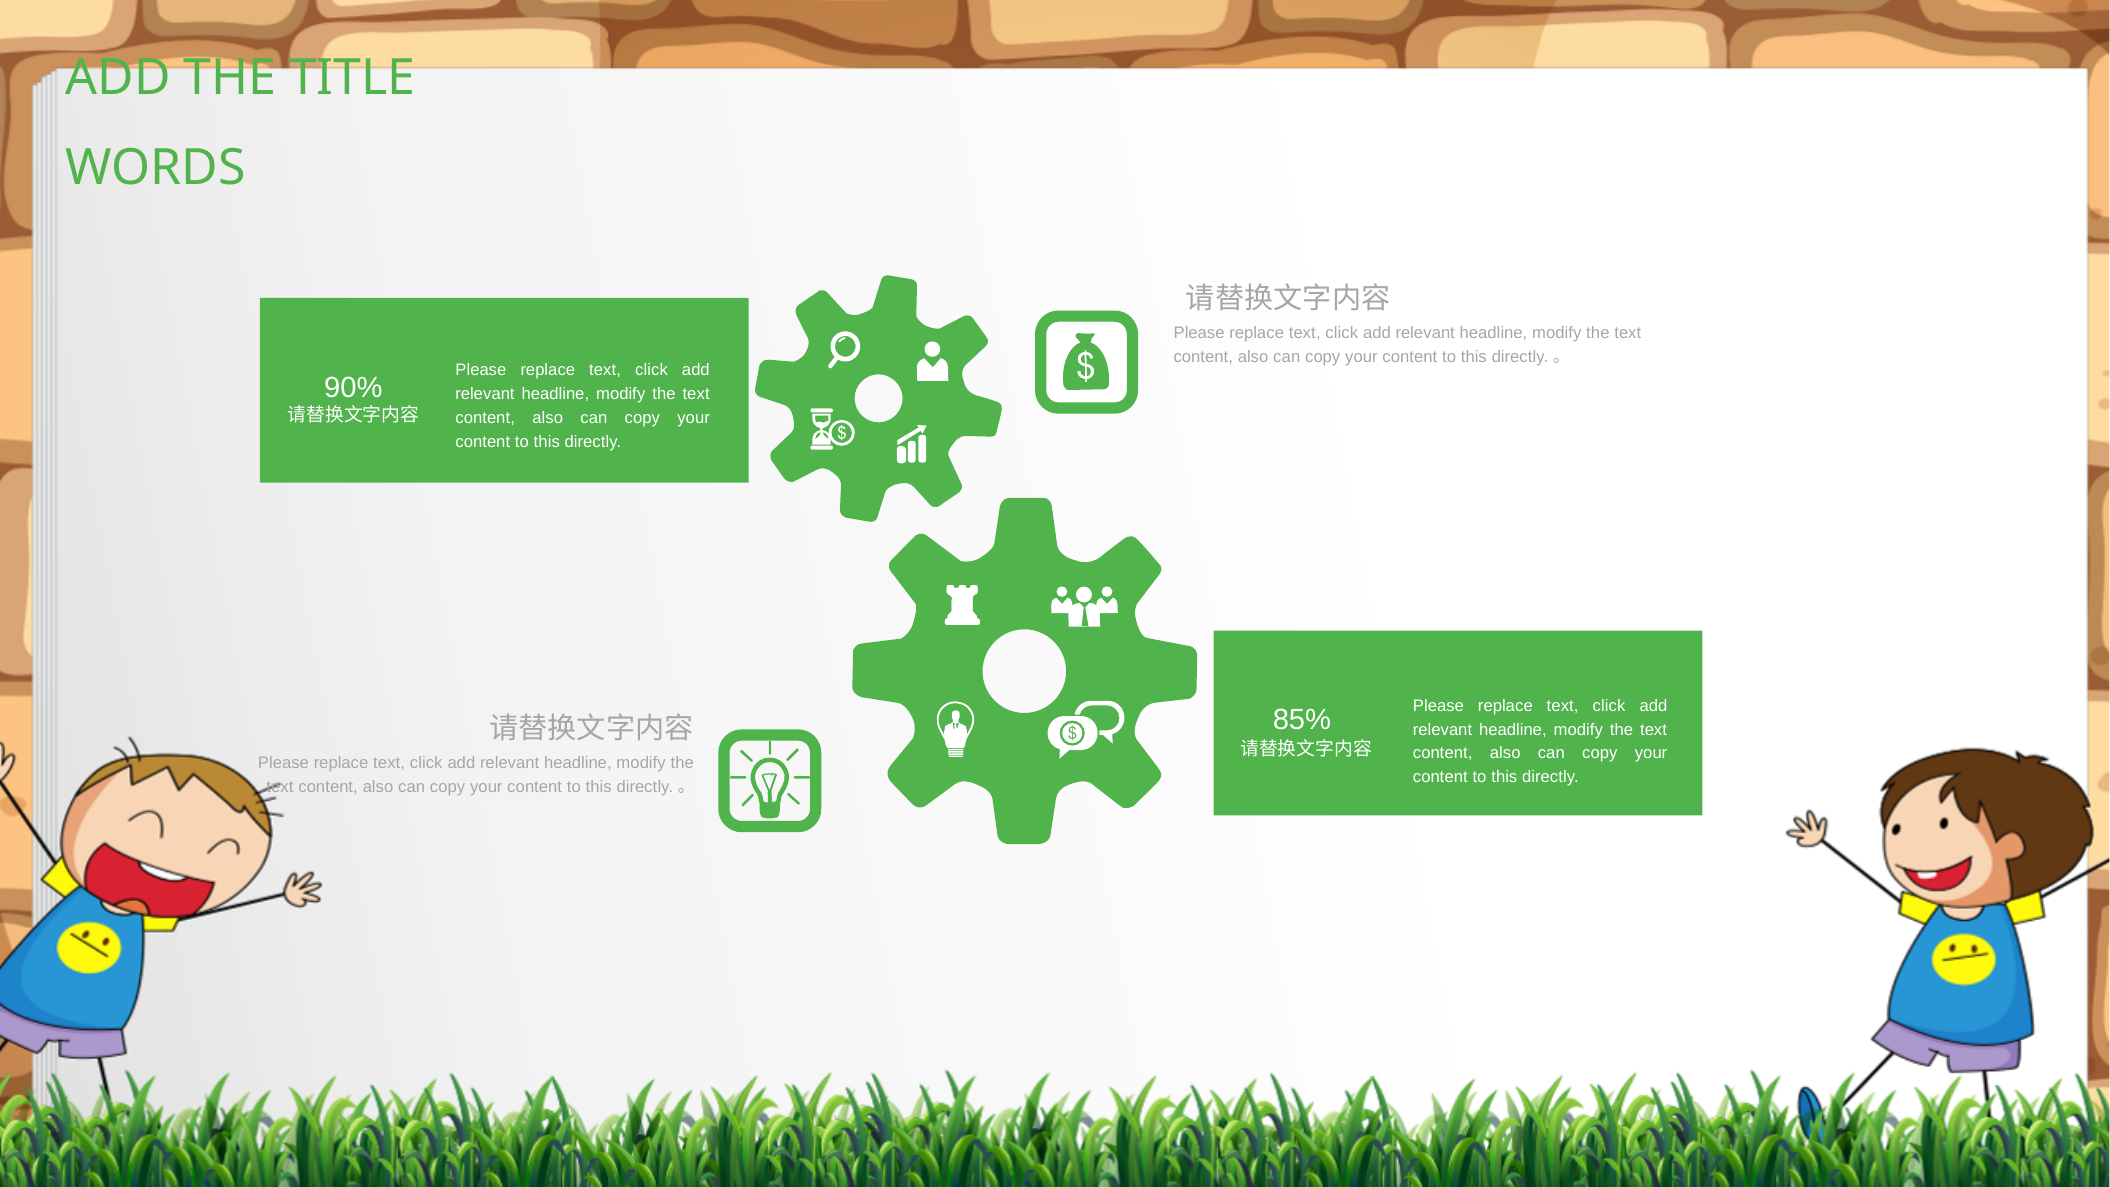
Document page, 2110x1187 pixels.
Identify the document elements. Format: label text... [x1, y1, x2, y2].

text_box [226, 702, 695, 795]
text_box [1213, 630, 1703, 816]
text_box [753, 274, 1003, 524]
picture [0, 0, 2110, 1187]
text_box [1173, 272, 1700, 365]
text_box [723, 734, 816, 827]
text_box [259, 297, 749, 483]
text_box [852, 497, 1198, 845]
text_box ADD THE TITLE WORDS [50, 7, 583, 202]
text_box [1040, 316, 1133, 408]
